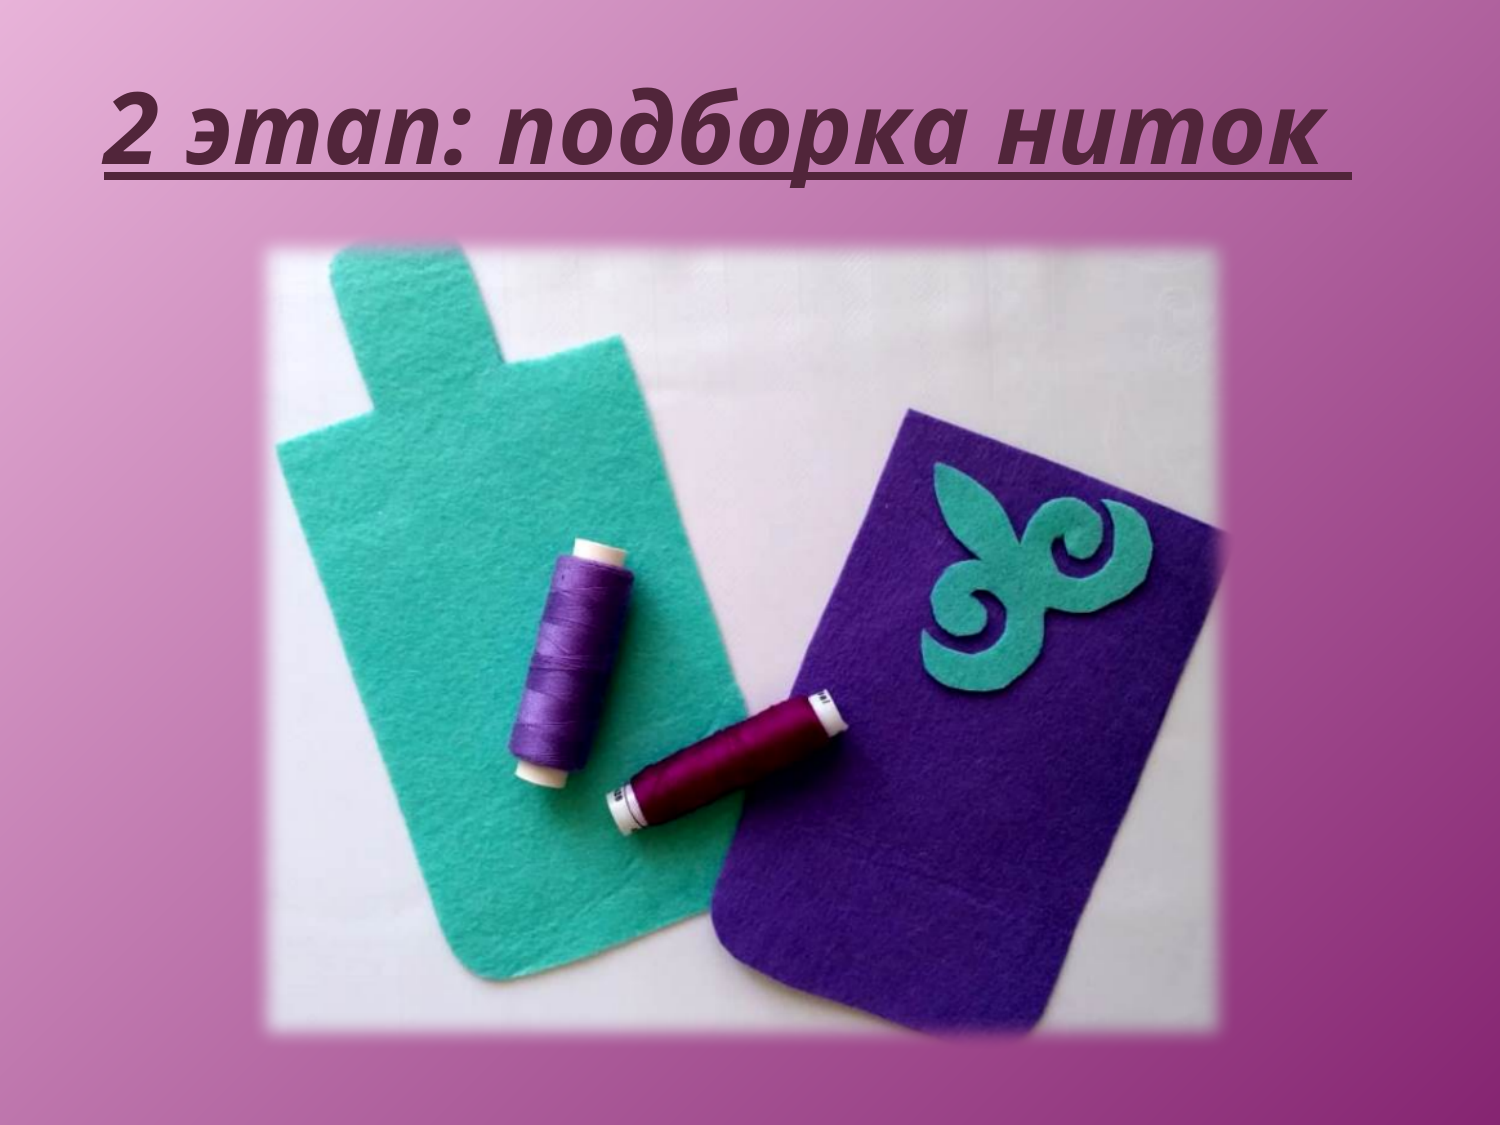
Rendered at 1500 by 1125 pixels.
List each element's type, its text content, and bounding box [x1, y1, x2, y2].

picture [218, 231, 1235, 1049]
title 2 этап: подборка ниток [53, 30, 1404, 219]
